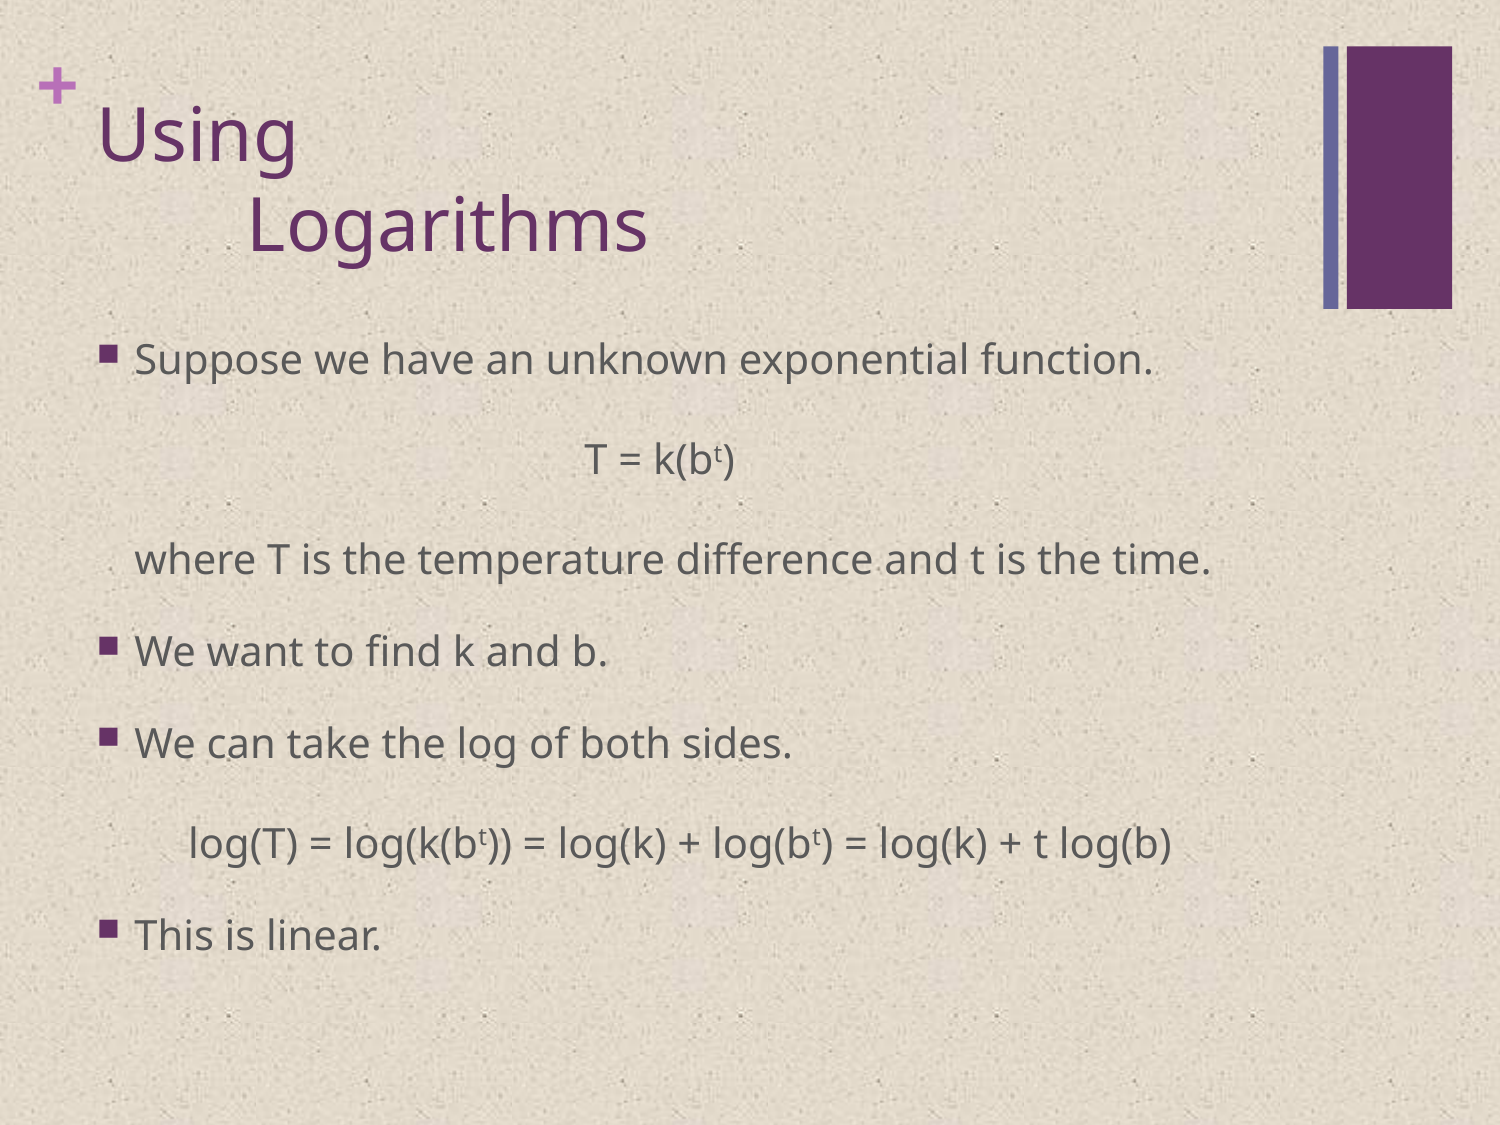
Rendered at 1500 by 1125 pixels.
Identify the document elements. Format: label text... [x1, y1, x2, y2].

title Using Logarithms [81, 79, 1322, 263]
list Suppose we have an unknown exponential function. T = k(bt) where T is the temperature difference and t is the time. We want to find k and b. We can take the log of both sides. log(T) = log(k(bt)) = log(k) + log(bt) = log(k) + t log(b) This is linear. [81, 324, 1322, 1005]
picture [0, 0, 1500, 1125]
